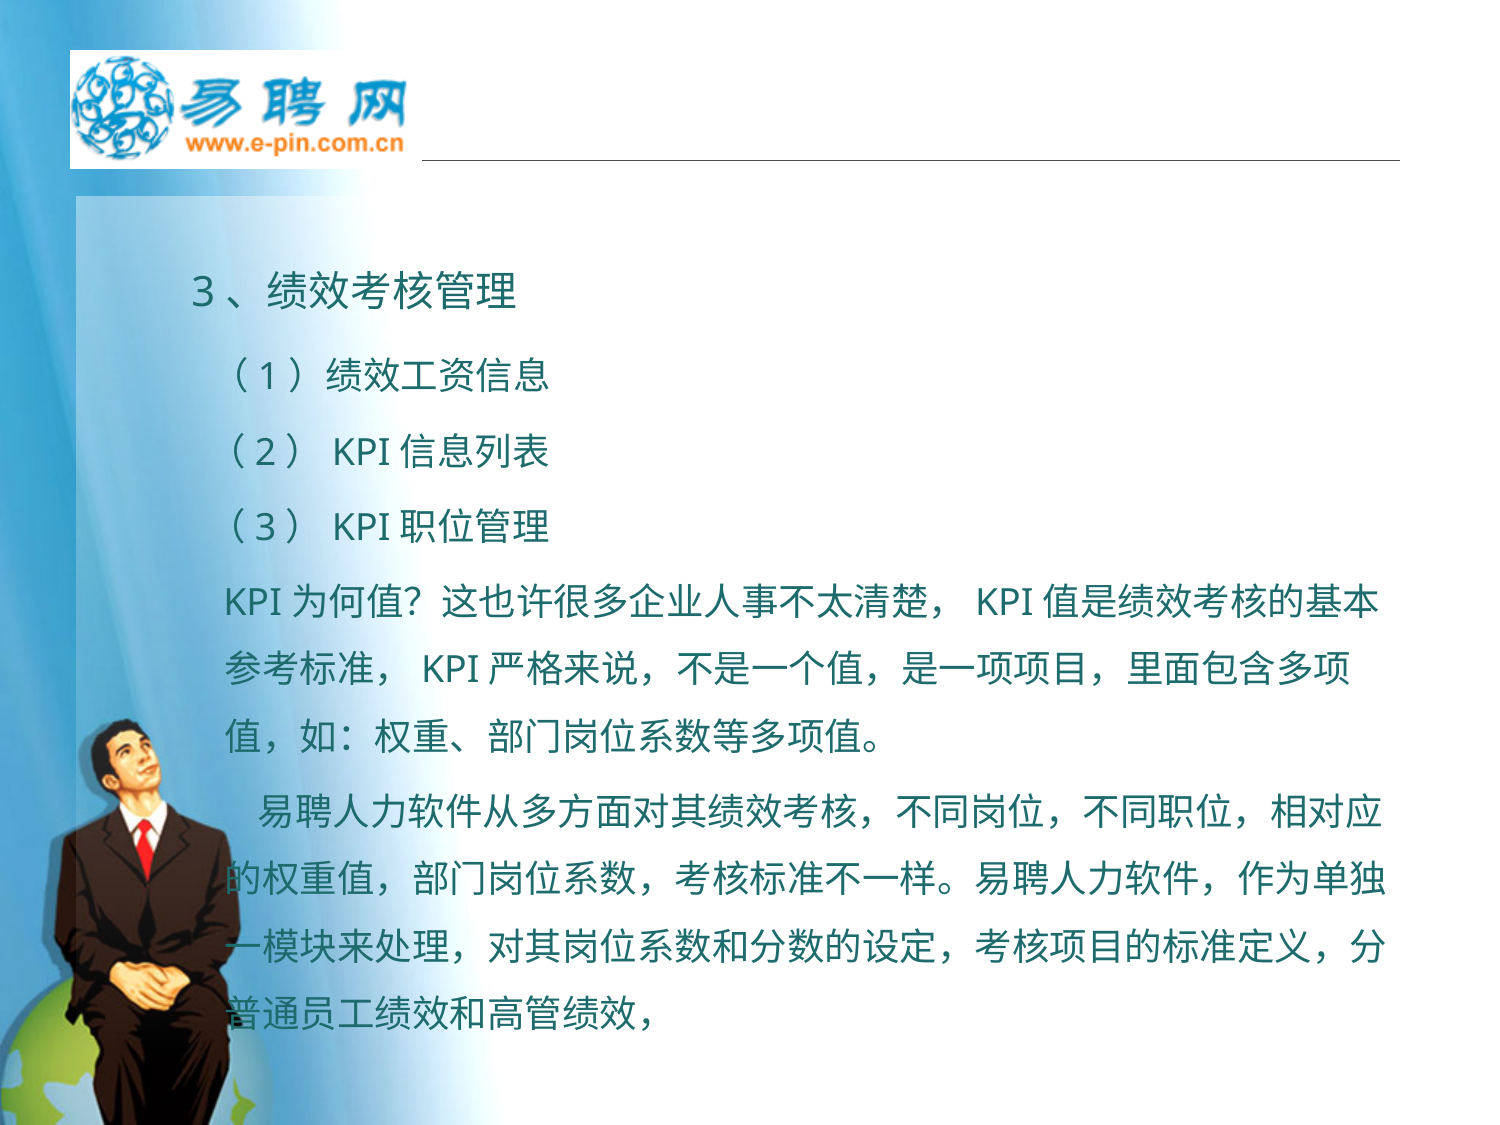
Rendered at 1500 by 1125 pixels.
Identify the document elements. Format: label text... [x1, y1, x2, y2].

picture [0, 0, 1500, 1125]
list 3、绩效考核管理 （1）绩效工资信息 （2）KPI信息列表 （3）KPI职位管理 KPI为何值？这也许很多企业人事不太清楚，KPI值是绩效考核的基本参考标准，KPI严格来说，不是一个值，是一项项目，里面包含多项值，如：权重、部门岗位系数等多项值。 易聘人力软件从多方面对其绩效考核，不同岗位，不同职位，相对应 的权重值，部门岗位系数，考核标准不一样。易聘人力软件，作为单独 一模块来处理，对其岗位系数和分数的设定，考核项目的标准定义，分 普通员工绩效和高管绩效， [74, 231, 1426, 1069]
